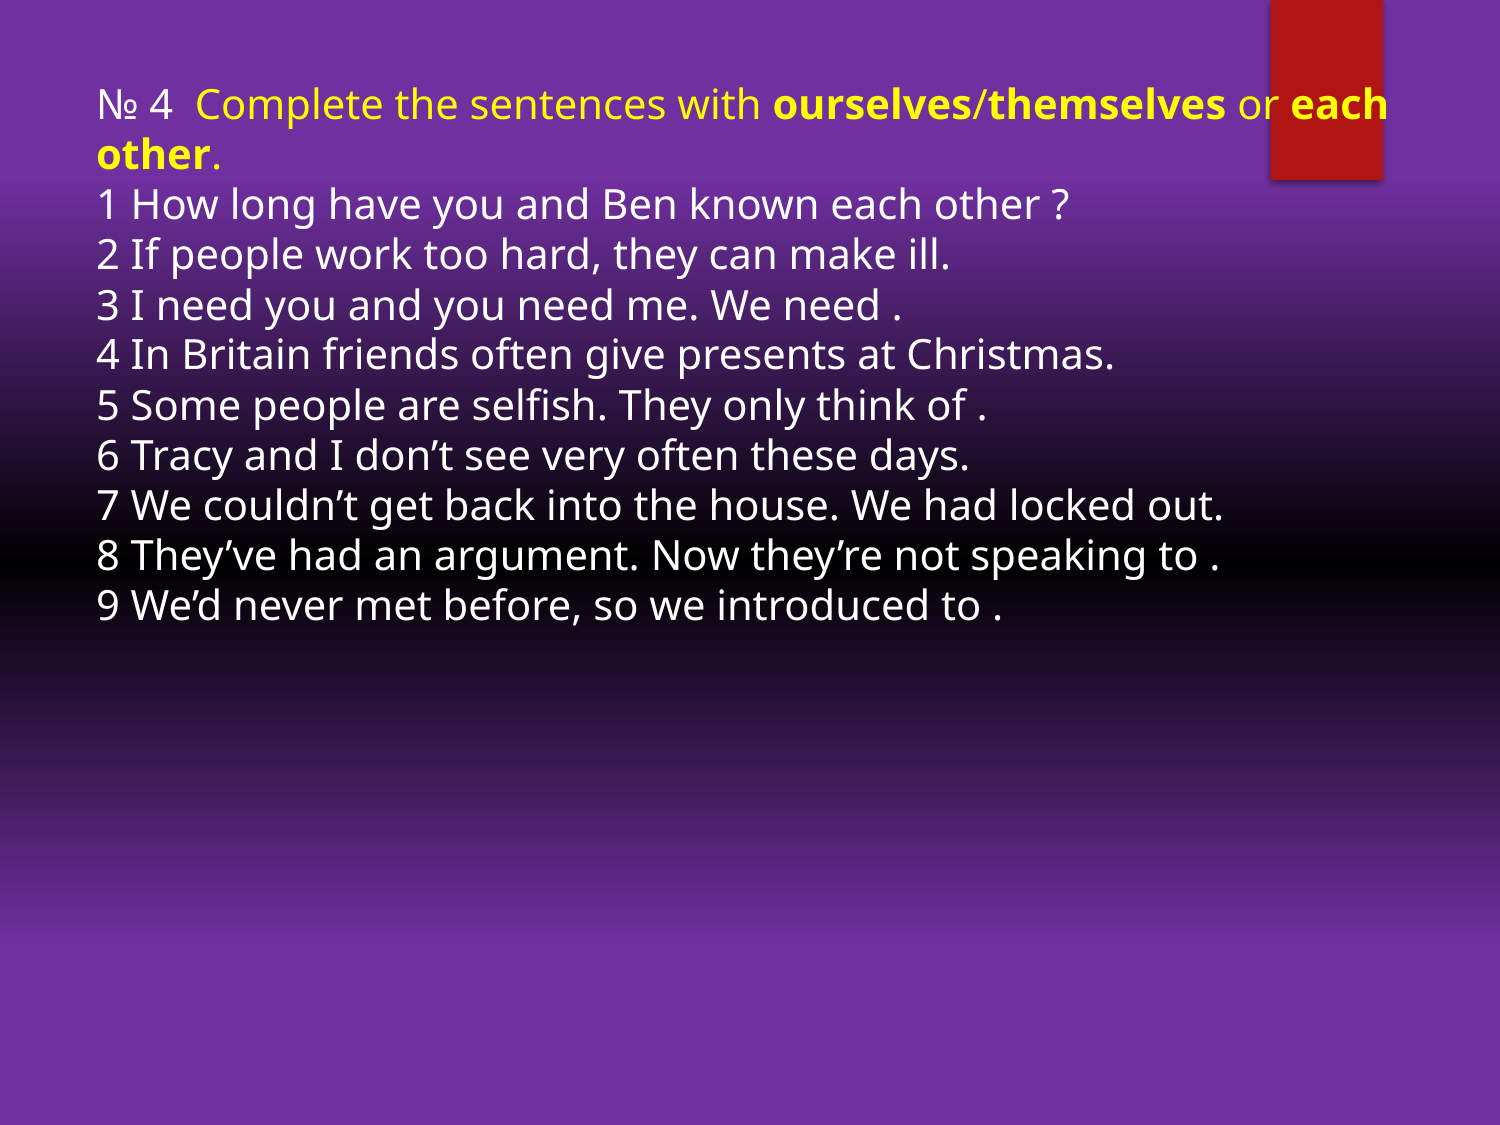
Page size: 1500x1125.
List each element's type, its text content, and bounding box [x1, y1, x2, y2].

list № 4 Complete the sentences with ourselves/themselves or each other. 1 How long have you and Ben known each other ? 2 If people work too hard, they can make ill. 3 I need you and you need me. We need . 4 In Britain friends often give presents at Christmas. 5 Some people are selfish. They only think of . 6 Tracy and I don’t see very often these days. 7 We couldn’t get back into the house. We had locked out. 8 They’ve had an argument. Now they’re not speaking to . 9 We’d never met before, so we introduced to . [75, 70, 1418, 1067]
